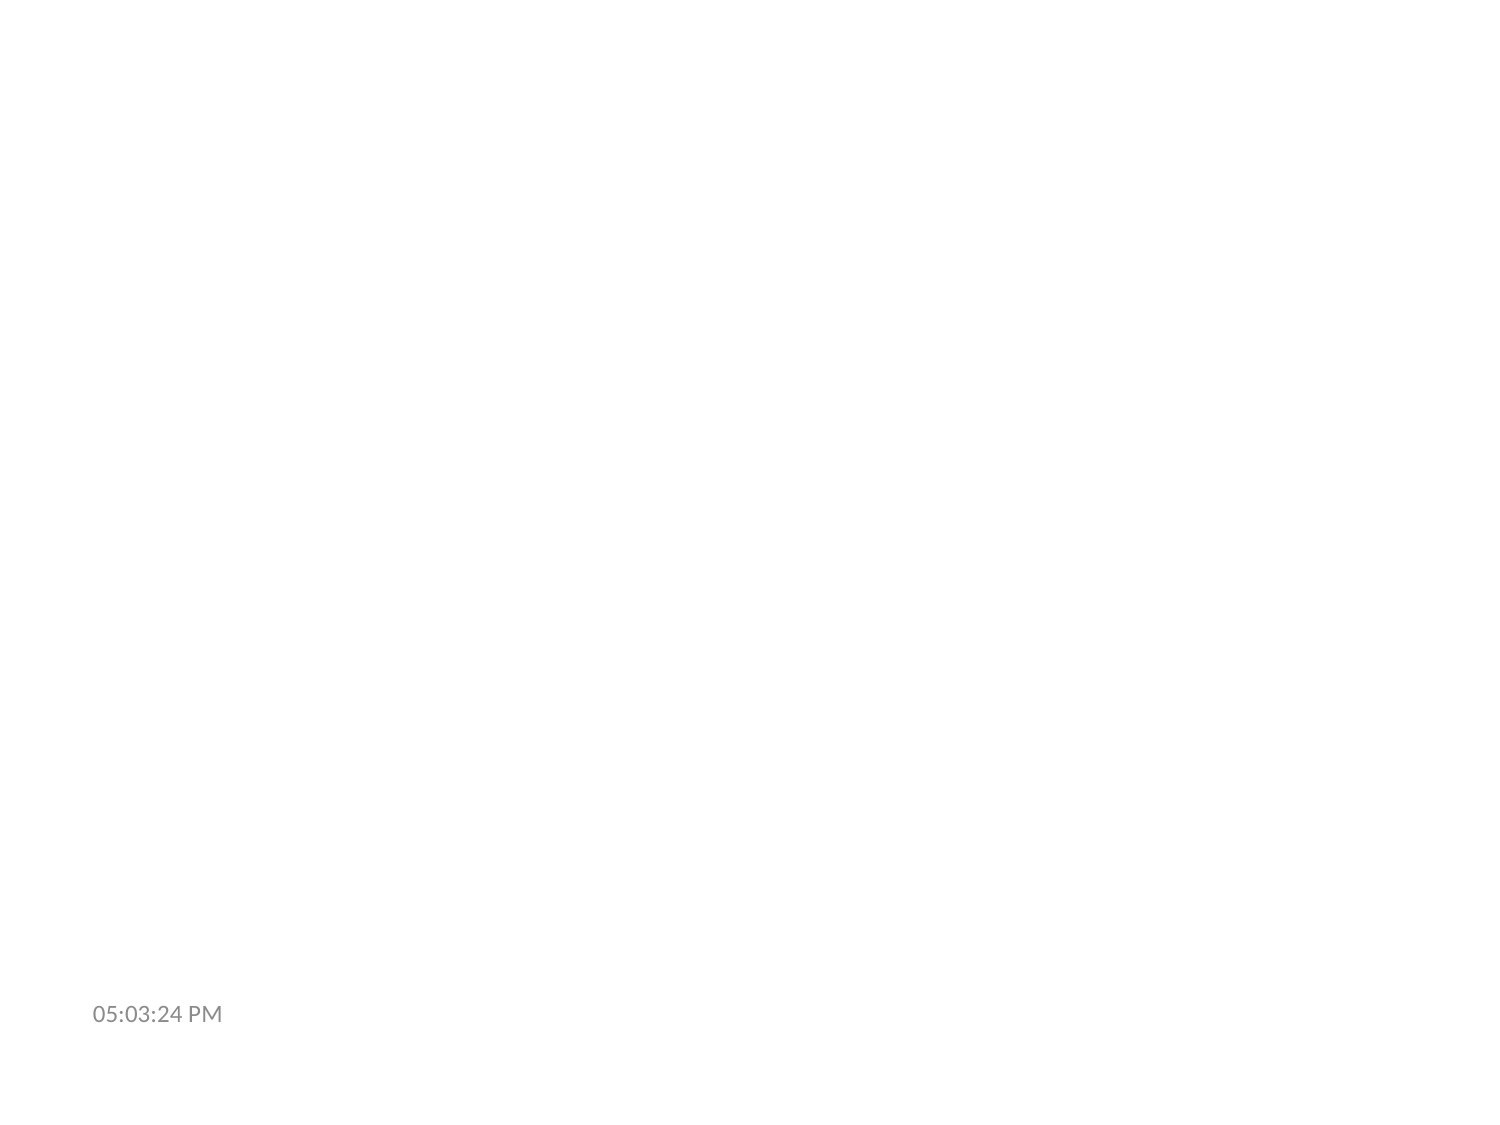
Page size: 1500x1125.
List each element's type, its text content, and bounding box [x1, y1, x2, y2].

text_box 3:35:09 PM [77, 982, 428, 1043]
